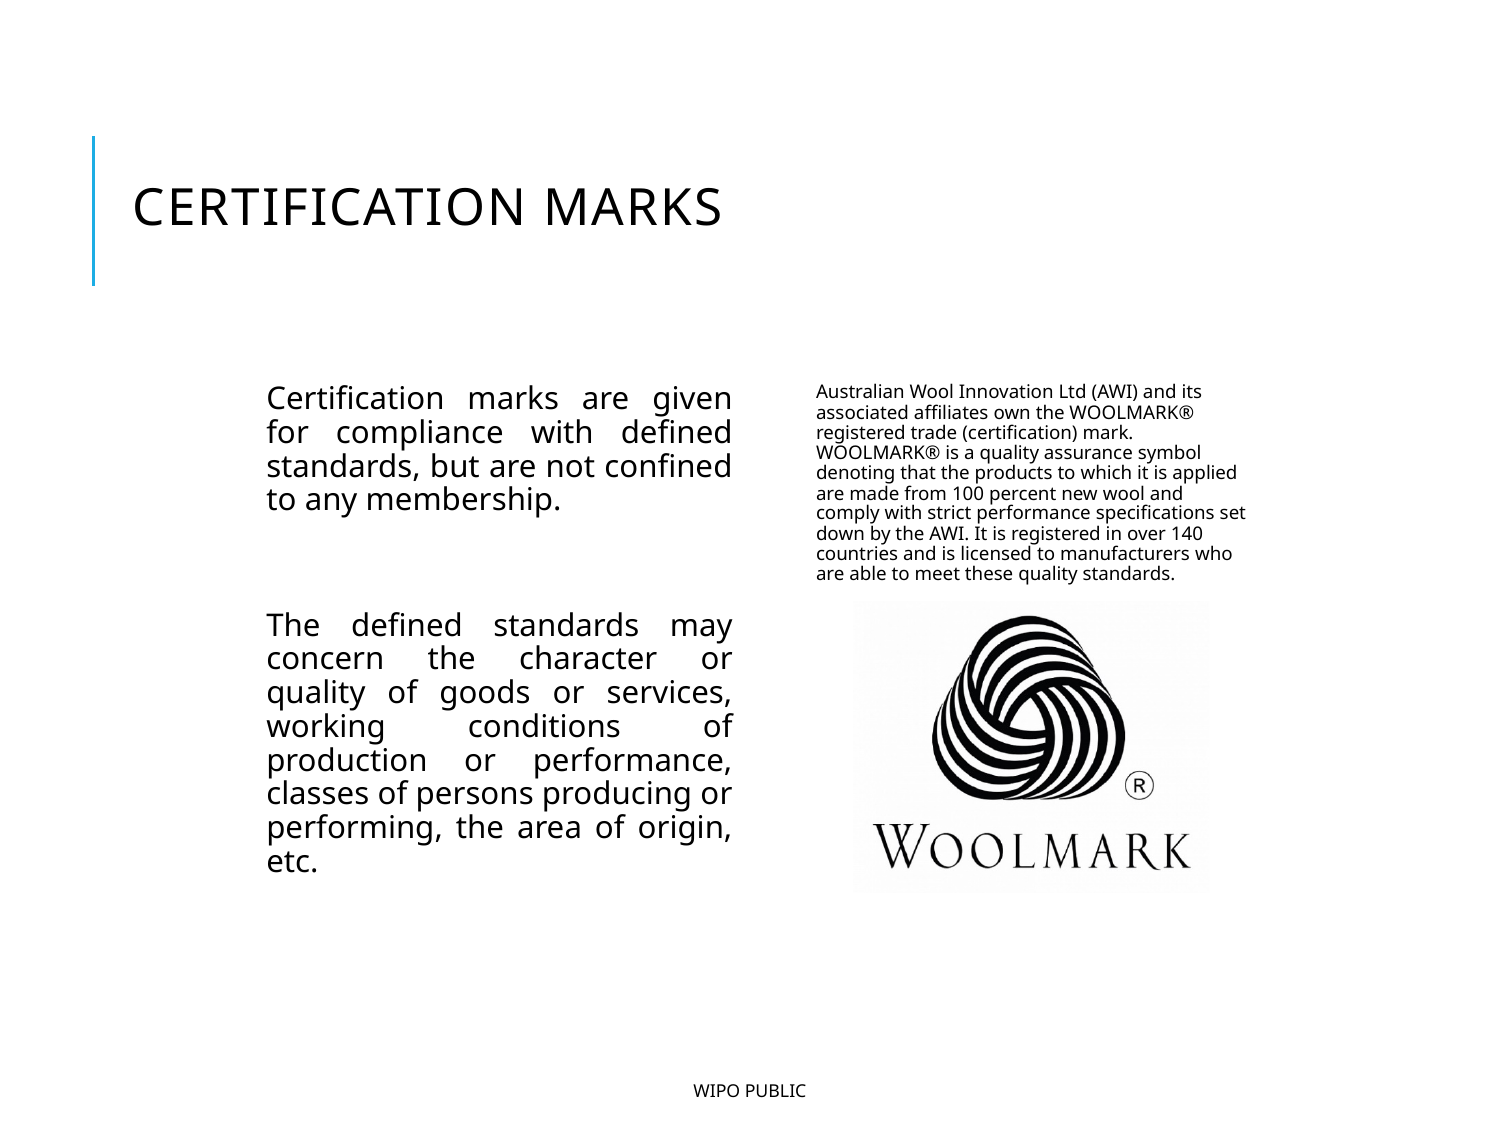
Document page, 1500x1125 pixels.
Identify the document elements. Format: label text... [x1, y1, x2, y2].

title Certification marks [117, 178, 1402, 244]
list Australian Wool Innovation Ltd (AWI) and its associated affiliates own the WOOLMARK® registered trade (certification) mark. WOOLMARK® is a quality assurance symbol denoting that the products to which it is applied are made from 100 percent new wool and comply with strict performance specifications set down by the AWI. It is registered in over 140 countries and is licensed to manufacturers who are able to meet these quality standards. [759, 375, 1257, 895]
list Certification marks are given for compliance with defined standards, but are not confined to any membership. The defined standards may concern the character or quality of goods or services, working conditions of production or performance, classes of persons producing or performing, the area of origin, etc. [243, 375, 741, 895]
picture [852, 600, 1210, 893]
